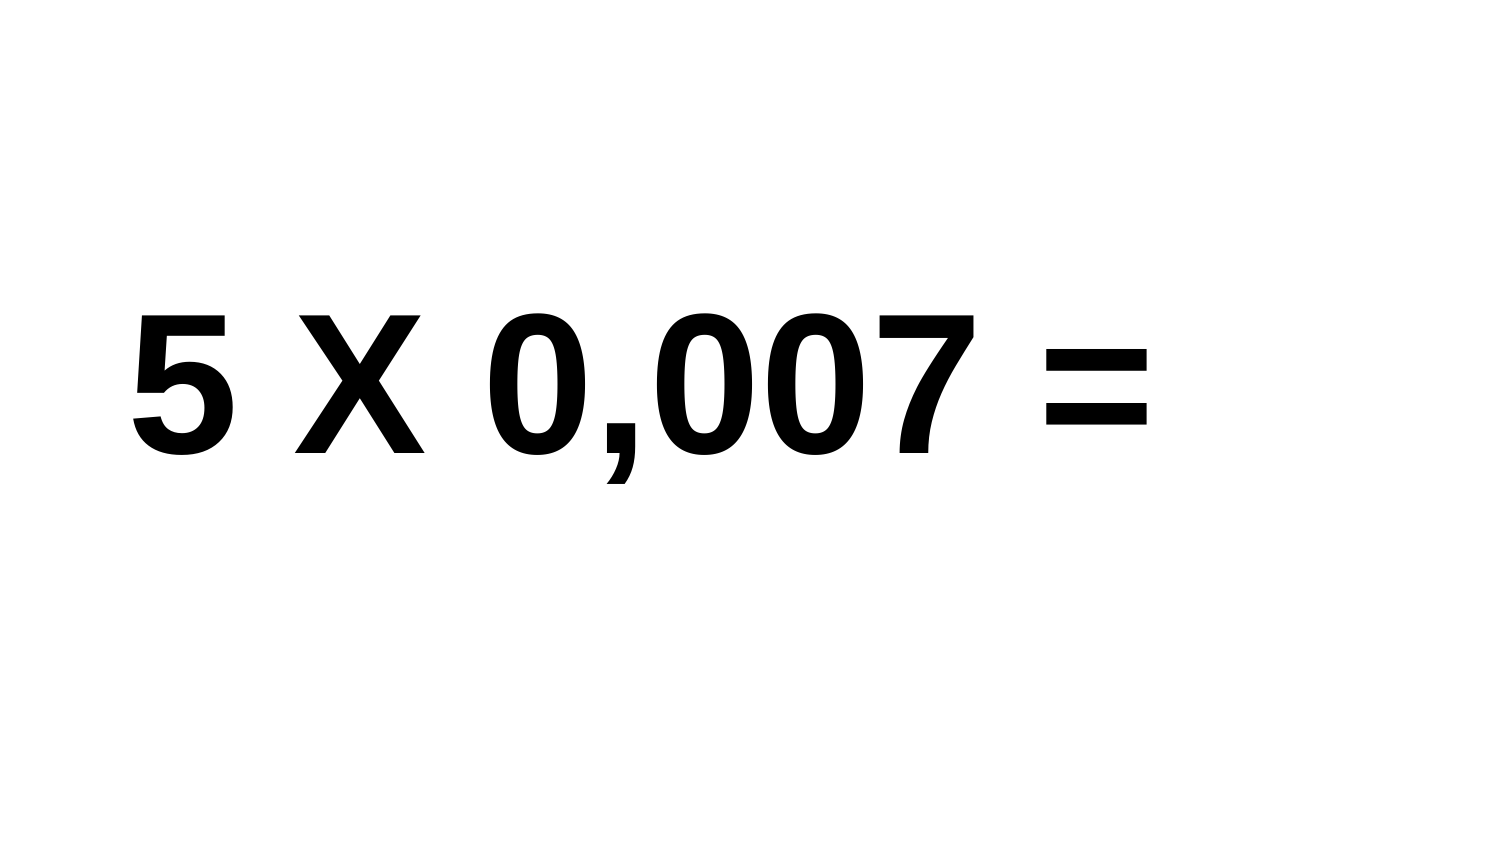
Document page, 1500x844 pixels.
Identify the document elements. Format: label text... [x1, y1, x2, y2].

text_box 5 X 0,007 = [112, 318, 1388, 509]
